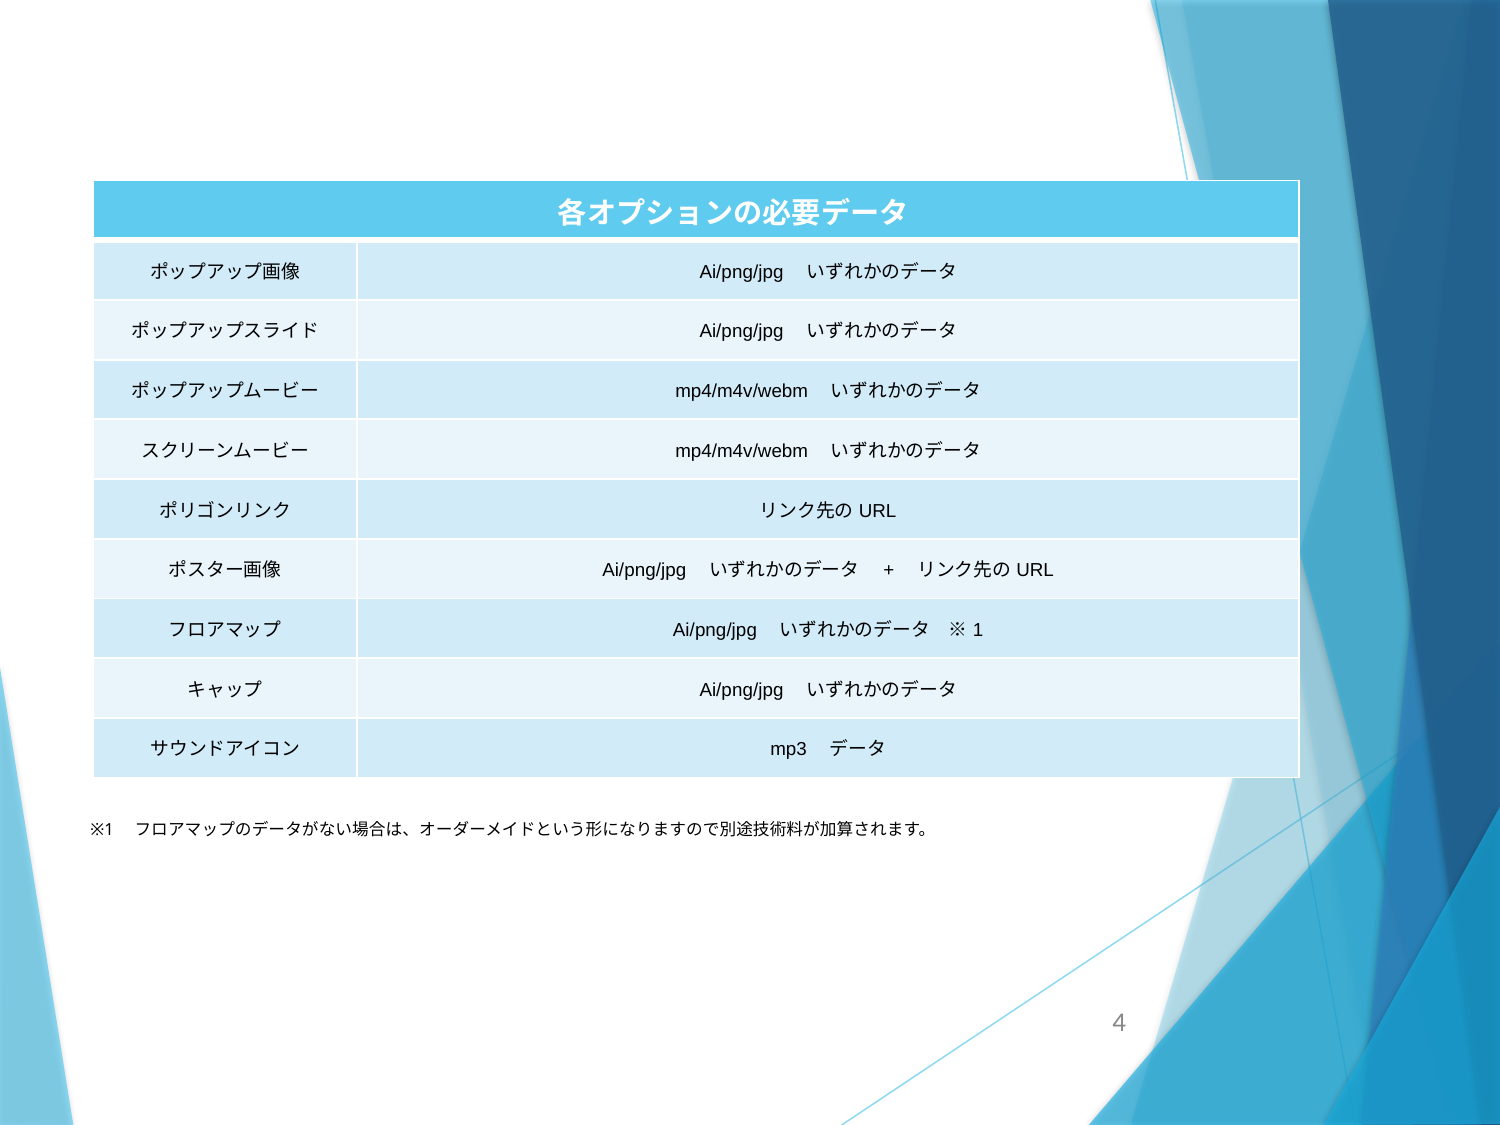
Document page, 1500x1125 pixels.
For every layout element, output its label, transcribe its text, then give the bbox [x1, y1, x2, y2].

table_cell ポリゴンリンク [94, 480, 356, 538]
table_cell Ai/png/jpg いずれかのデータ [358, 243, 1298, 299]
table_cell ポップアップスライド [94, 301, 356, 359]
table_cell ポップアップムービー [94, 361, 356, 418]
table_cell Ai/png/jpg いずれかのデータ + リンク先のURL [358, 540, 1298, 598]
table_cell リンク先のURL [358, 480, 1298, 538]
table_cell mp3 データ [358, 719, 1298, 777]
table_cell キャップ [94, 659, 356, 717]
table_cell ポップアップ画像 [94, 243, 356, 299]
table_header 各オプションの必要データ [94, 181, 1298, 237]
table_cell Ai/png/jpg いずれかのデータ ※1 [358, 599, 1298, 657]
table_cell mp4/m4v/webm いずれかのデータ [358, 420, 1298, 478]
text_box ※1 フロアマップのデータがない場合は、オーダーメイドという形になりますので別途技術料が加算されます。 [75, 811, 1147, 847]
table_cell サウンドアイコン [94, 719, 356, 777]
table_cell Ai/png/jpg いずれかのデータ [358, 659, 1298, 717]
slide_number 4 [1057, 991, 1142, 1051]
table_cell ポスター画像 [94, 540, 356, 598]
table_cell Ai/png/jpg いずれかのデータ [358, 301, 1298, 359]
table_cell フロアマップ [94, 599, 356, 657]
table_cell mp4/m4v/webm いずれかのデータ [358, 361, 1298, 418]
table_cell スクリーンムービー [94, 420, 356, 478]
